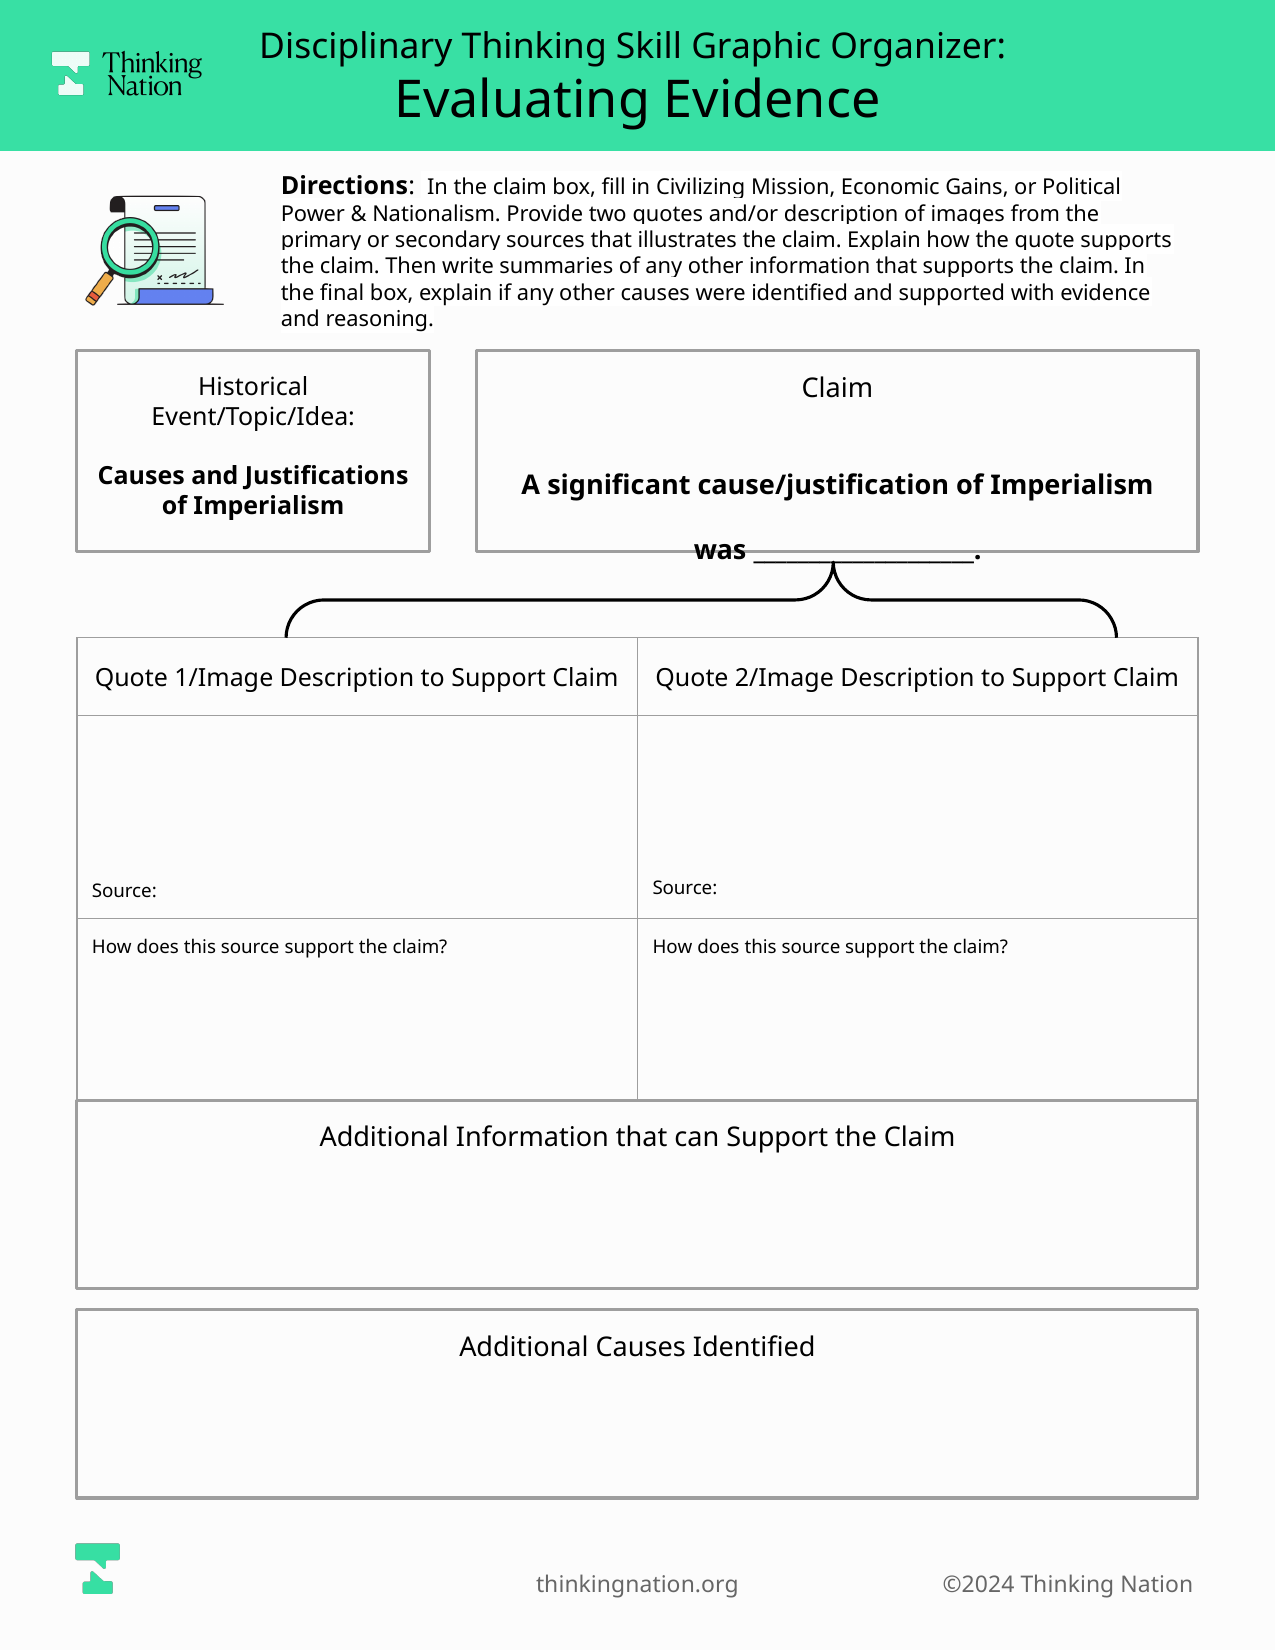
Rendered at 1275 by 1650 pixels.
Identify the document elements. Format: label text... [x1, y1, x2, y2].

table_header Quote 1/Image Description to Support Claim [78, 638, 637, 715]
table_cell Source: [638, 716, 1197, 918]
text_box Disciplinary Thinking Skill Graphic Organizer: Evaluating Evidence [0, 0, 1275, 151]
text_box Claim A significant cause/justification of Imperialism was ____________________. [476, 350, 1199, 552]
text_box Historical Event/Topic/Idea: Causes and Justifications of Imperialism [76, 350, 430, 552]
picture [35, 37, 207, 109]
table_cell How does this source support the claim? [78, 919, 637, 1099]
text_box ©2024 Thinking Nation [907, 1553, 1210, 1605]
text_box thinkingnation.org [486, 1553, 789, 1605]
picture [76, 171, 234, 329]
table_header Quote 2/Image Description to Support Claim [638, 638, 1197, 715]
table_cell How does this source support the claim? [638, 919, 1197, 1099]
picture [62, 1533, 133, 1604]
text_box [286, 562, 1117, 638]
text_box Additional Causes Identified [76, 1309, 1198, 1498]
text_box Directions: In the claim box, fill in Civilizing Mission, Economic Gains, or Political Power & Nationalism. Provide two quotes and/or description of images from the primary or secondary sources that illustrates the claim. Explain how the quote supports the claim. Then write summaries of any other information that supports the claim. In the final box, explain if any other causes were identified and supported with evidence and reasoning. [262, 174, 1198, 326]
text_box Additional Information that can Support the Claim [76, 1100, 1198, 1289]
table_cell Source: [78, 716, 637, 918]
